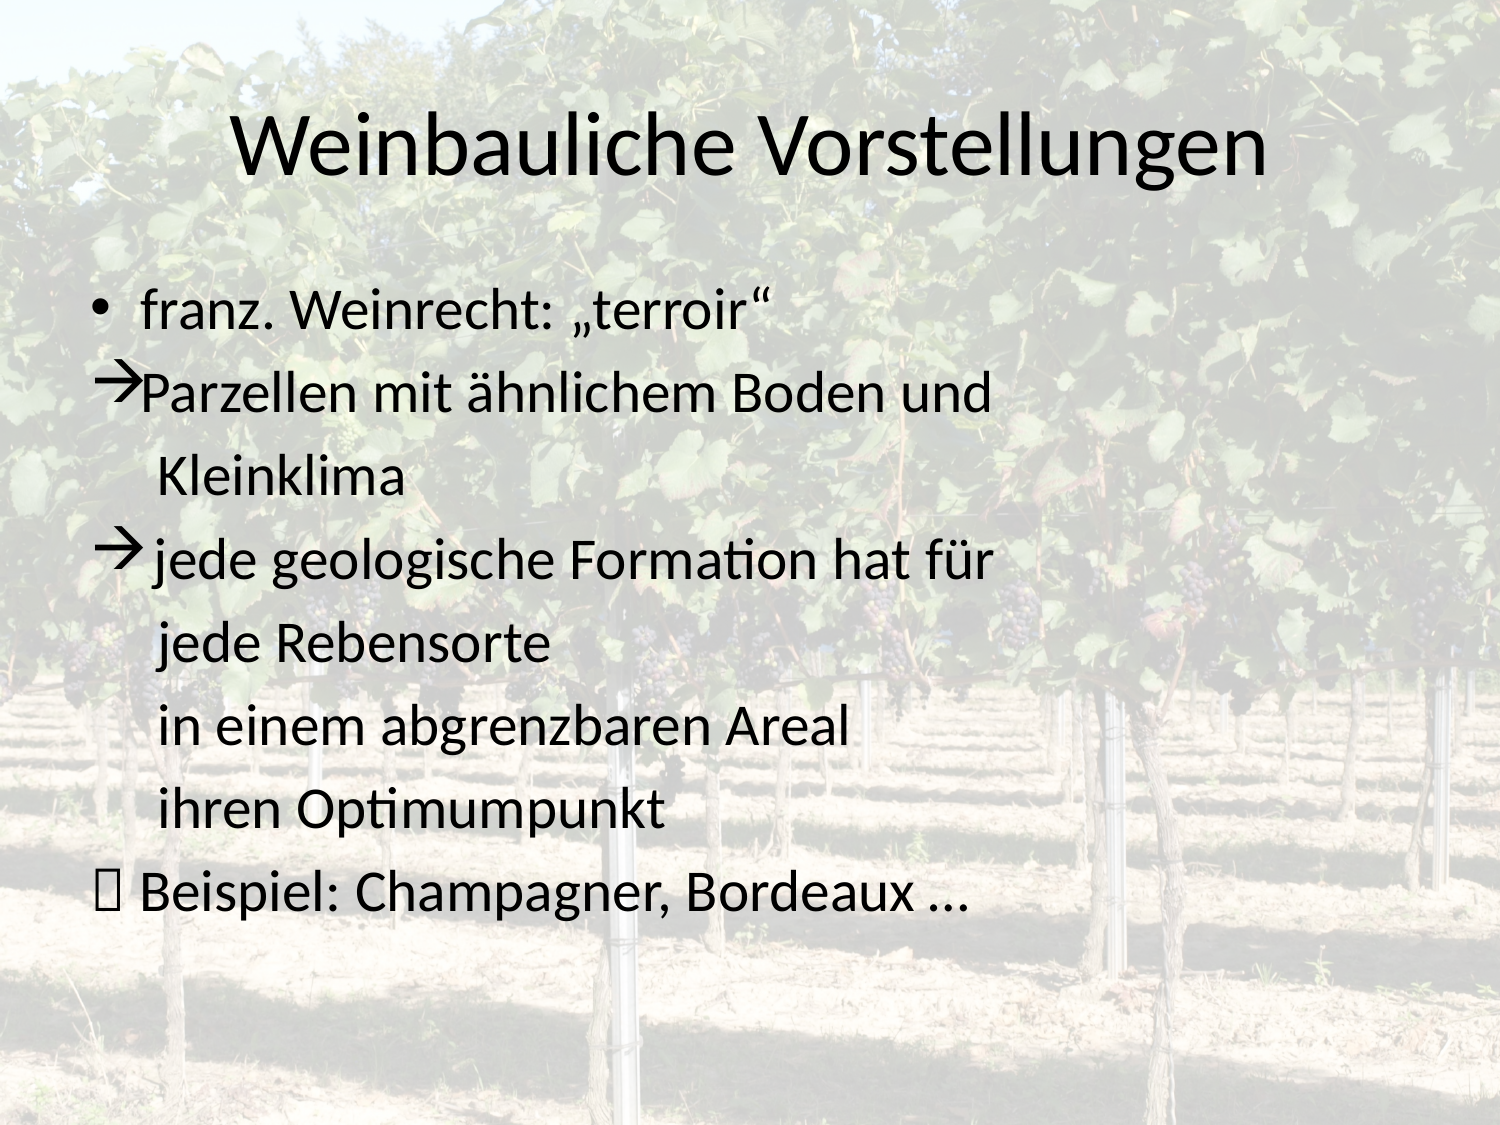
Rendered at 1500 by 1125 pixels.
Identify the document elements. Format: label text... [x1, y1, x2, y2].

list franz. Weinrecht: „terroir“ Parzellen mit ähnlichem Boden und Kleinklima jede geologische Formation hat für jede Rebensorte in einem abgrenzbaren Areal ihren Optimumpunkt  Beispiel: Champagner, Bordeaux … [75, 262, 1353, 1005]
title Weinbauliche Vorstellungen [75, 45, 1425, 233]
